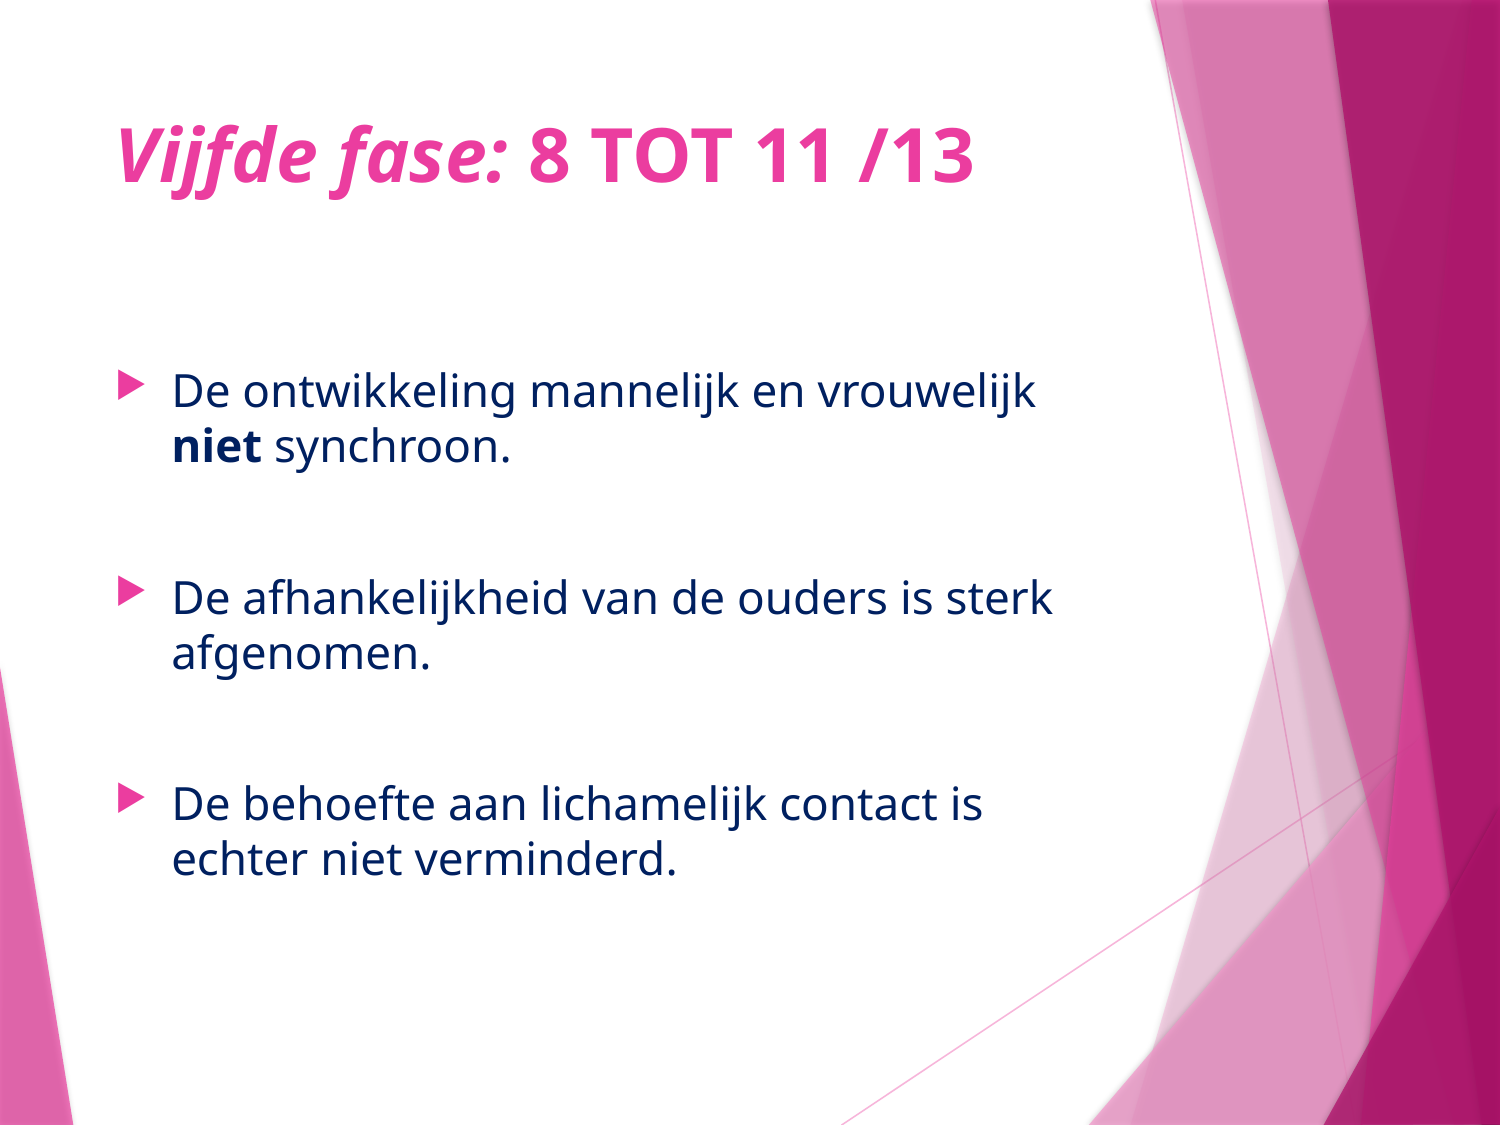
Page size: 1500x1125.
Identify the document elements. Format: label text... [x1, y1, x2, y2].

title Vijfde fase: 8 TOT 11 /13 [99, 99, 1142, 317]
list De ontwikkeling mannelijk en vrouwelijk niet synchroon. De afhankelijkheid van de ouders is sterk afgenomen. De behoefte aan lichamelijk contact is echter niet verminderd. [99, 354, 1142, 992]
